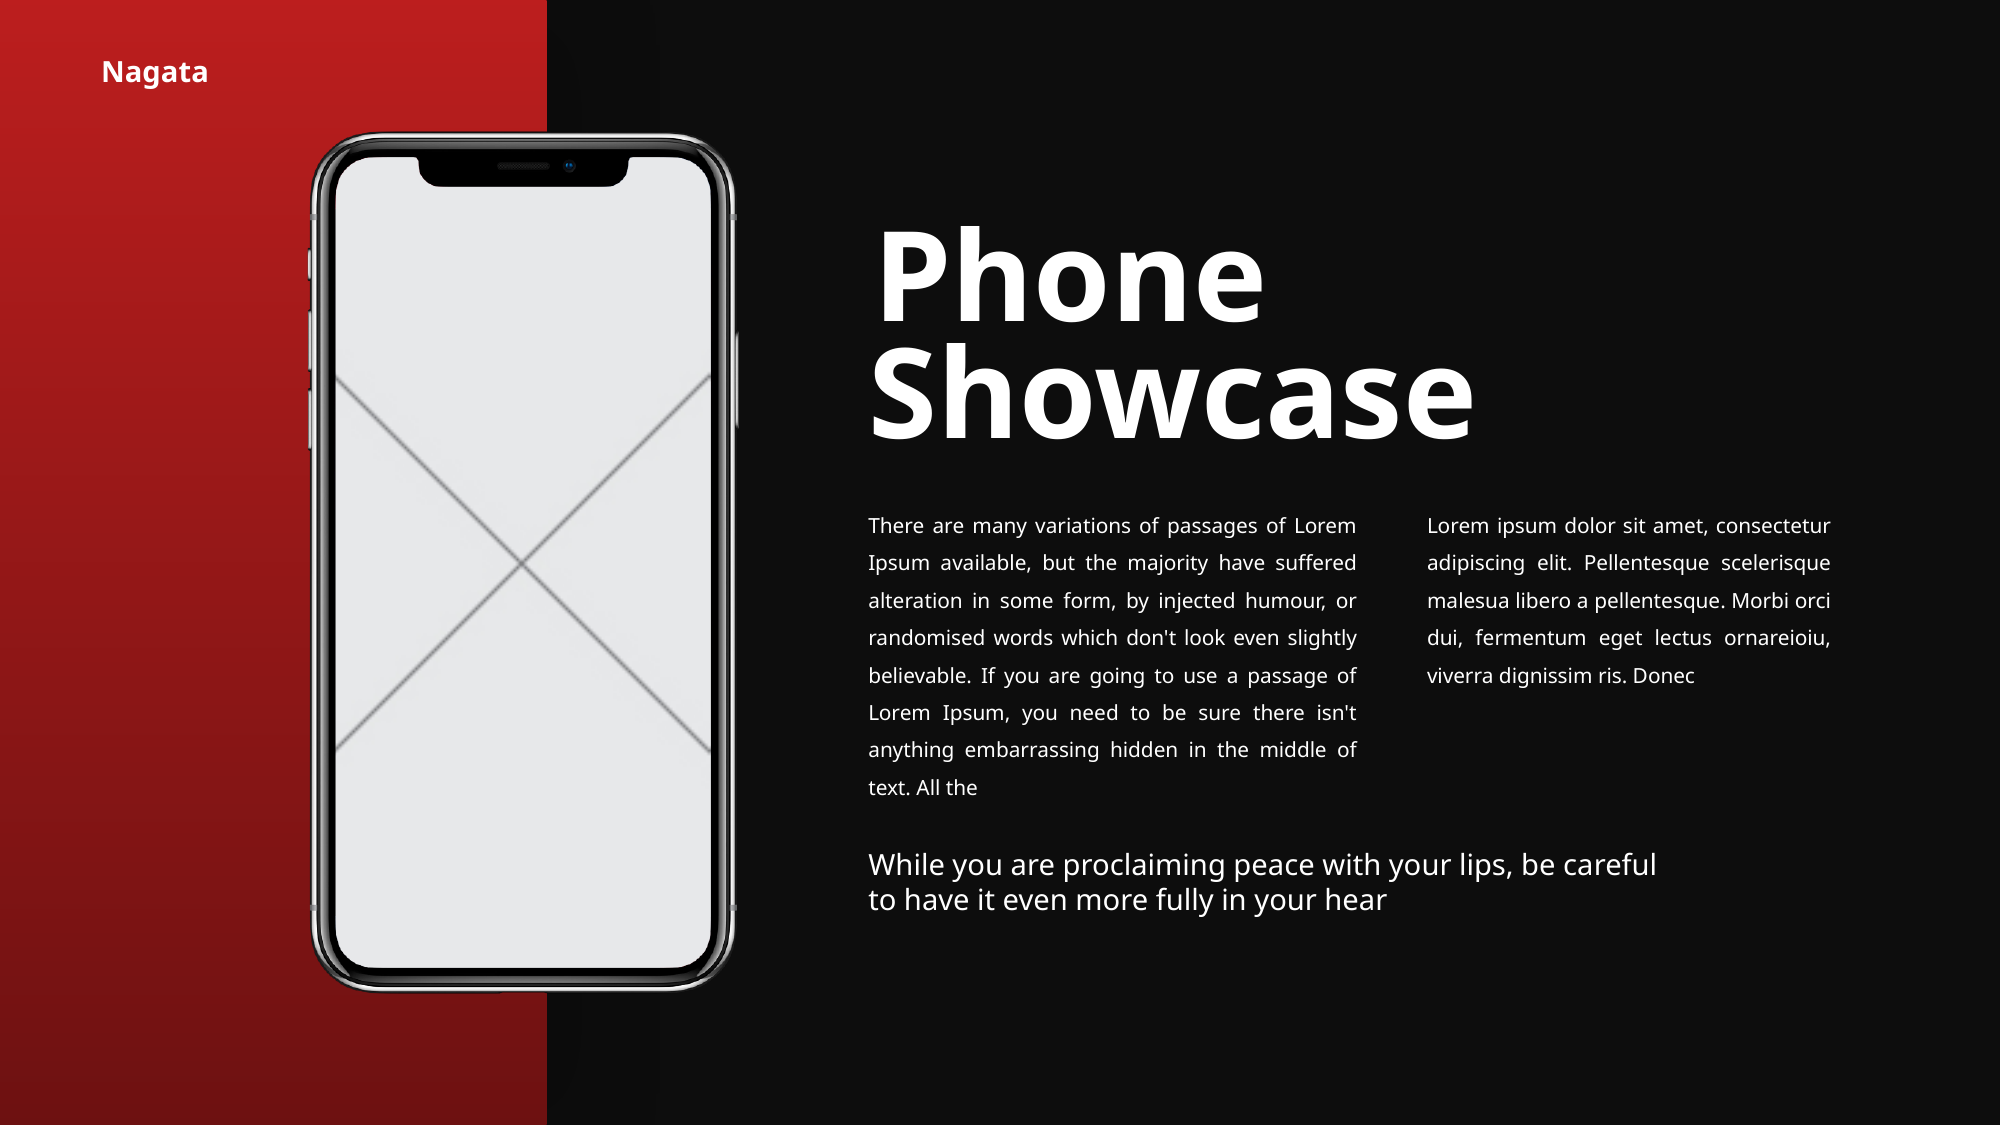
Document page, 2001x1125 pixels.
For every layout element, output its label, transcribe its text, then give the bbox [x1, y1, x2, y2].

text_box Nagata [86, 46, 275, 96]
text_box While you are proclaiming peace with your lips, be careful to have it even more fully in your hear [853, 839, 1694, 924]
text_box Lorem ipsum dolor sit amet, consectetur adipiscing elit. Pellentesque scelerisque malesua libero a pellentesque. Morbi orci dui, fermentum eget lectus ornareioiu, viverra dignissim ris. Donec [1412, 492, 1846, 695]
text_box There are many variations of passages of Lorem Ipsum available, but the majority have suffered alteration in some form, by injected humour, or randomised words which don't look even slightly believable. If you are going to use a passage of Lorem Ipsum, you need to be sure there isn't anything embarrassing hidden in the middle of text. All the [853, 492, 1372, 807]
picture [306, 129, 740, 1002]
text_box Showcase [853, 306, 1568, 471]
text_box Phone [858, 189, 1572, 354]
text_box [0, 0, 548, 1125]
